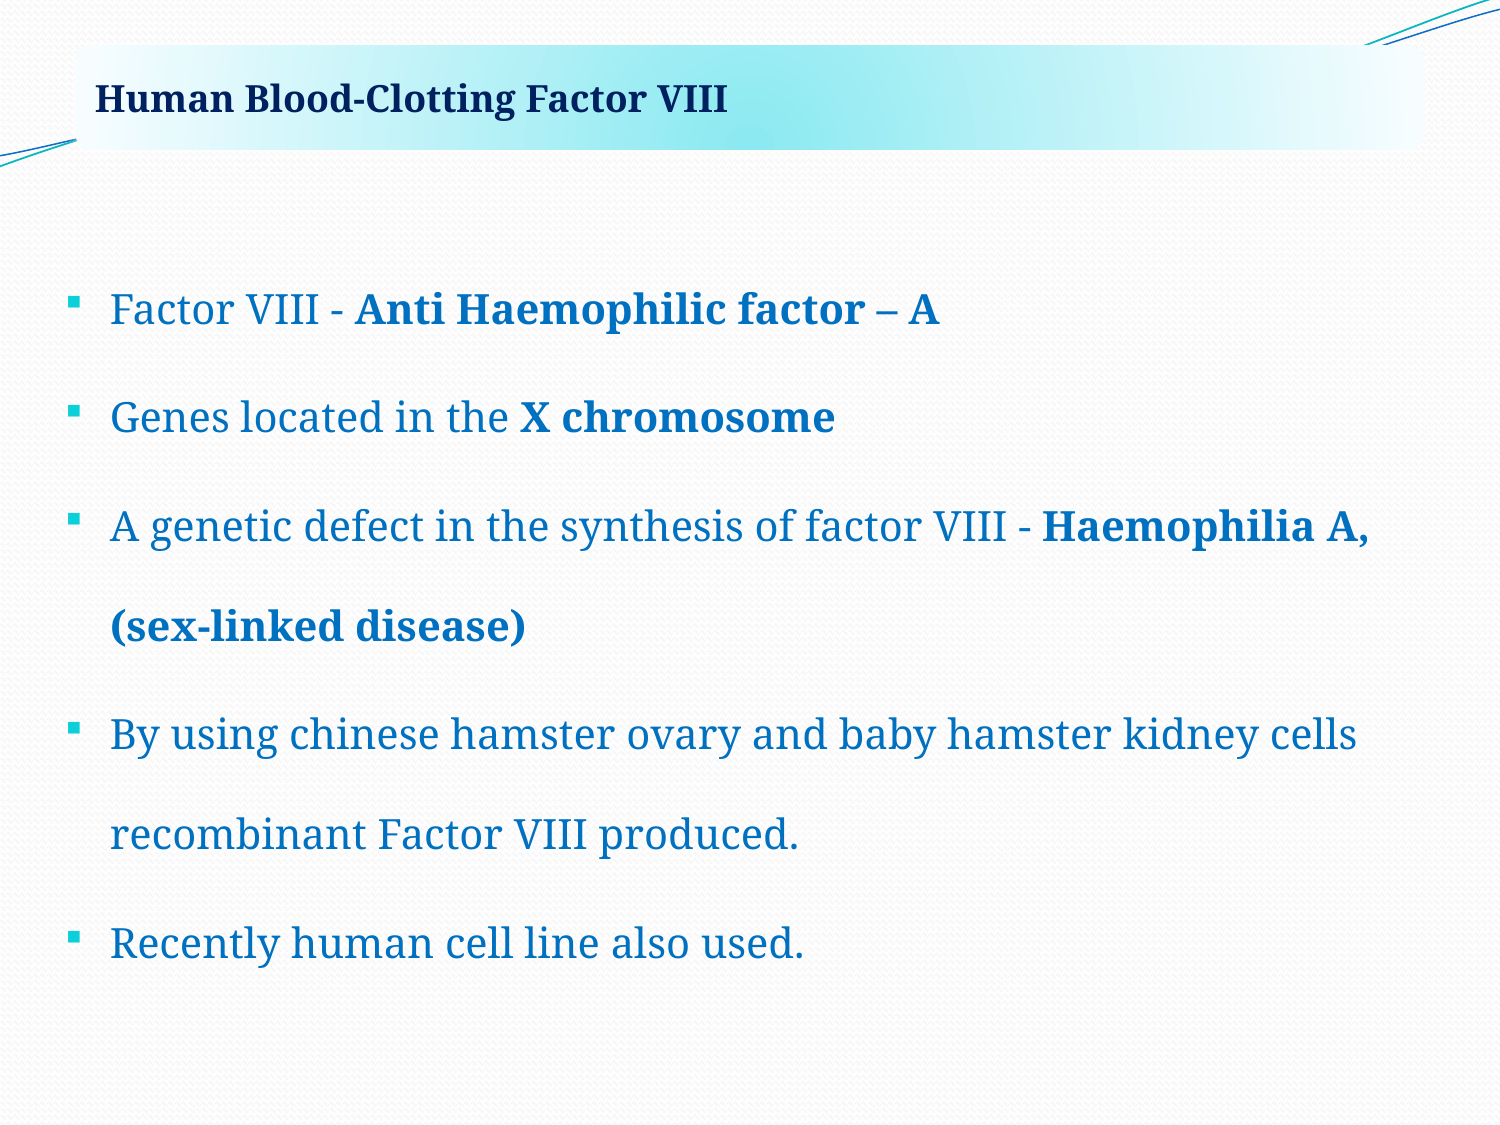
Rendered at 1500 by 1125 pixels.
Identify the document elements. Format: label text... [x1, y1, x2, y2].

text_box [74, 44, 1426, 151]
list Factor VIII - Anti Haemophilic factor – A Genes located in the X chromosome A genetic defect in the synthesis of factor VIII - Haemophilia A,(sex-linked disease) By using chinese hamster ovary and baby hamster kidney cells recombinant Factor VIII produced. Recently human cell line also used. [50, 224, 1450, 1050]
